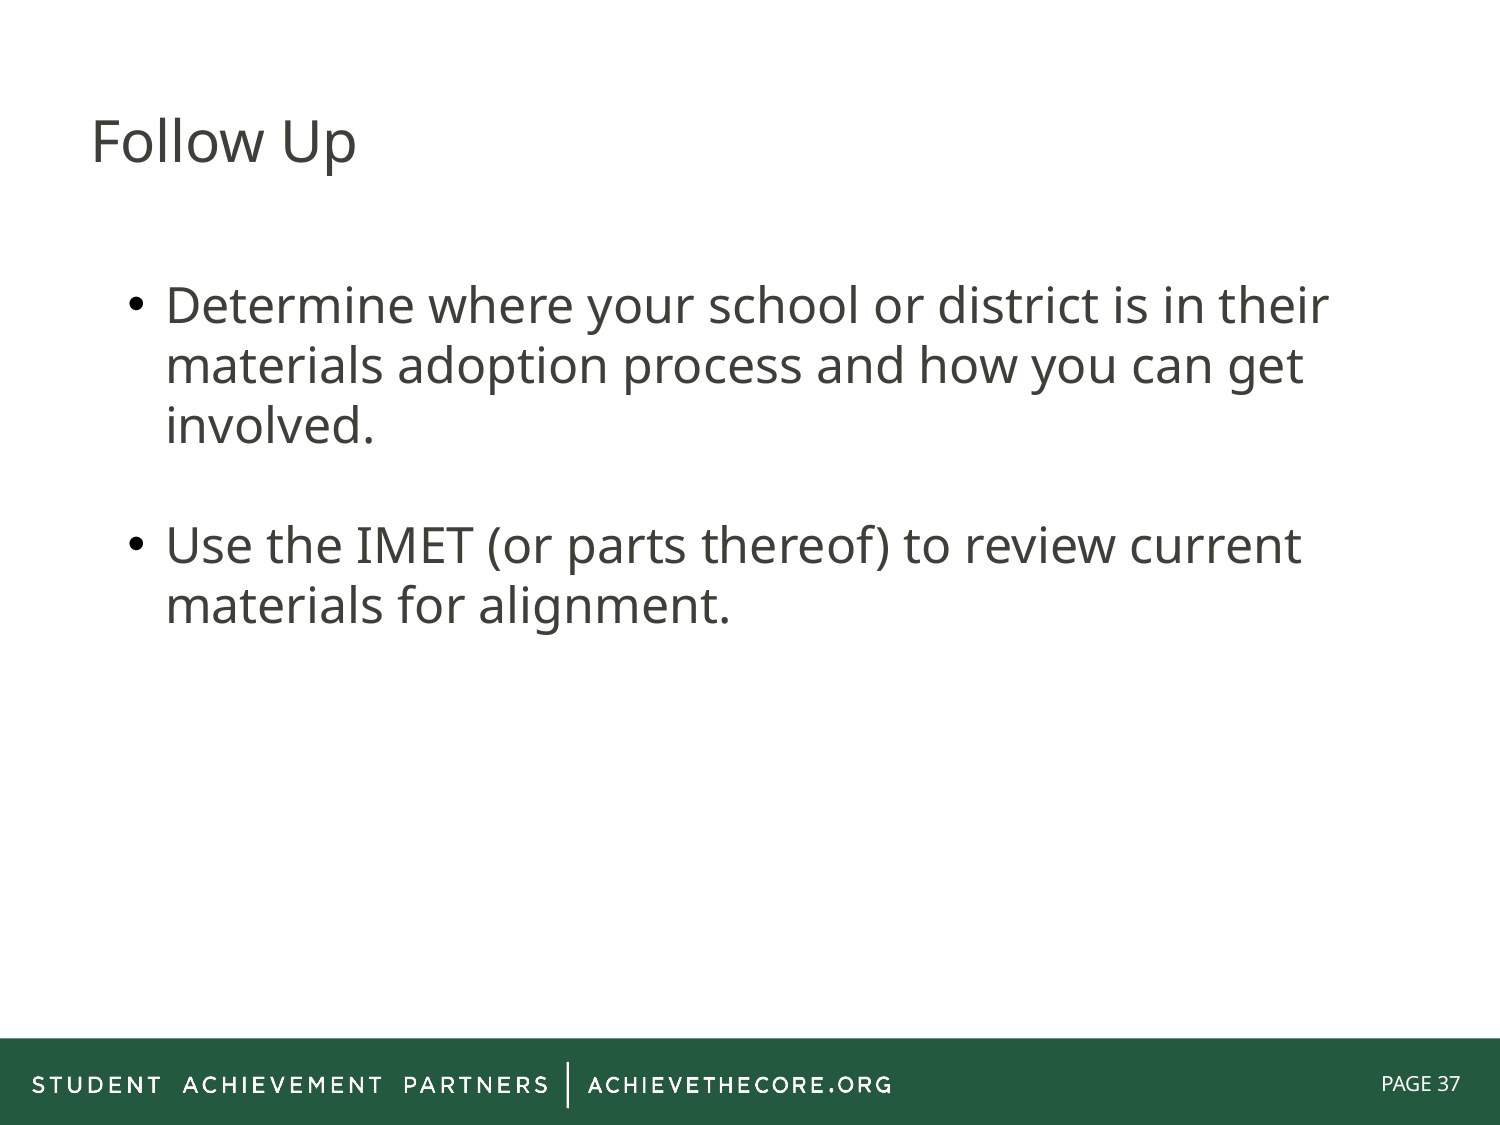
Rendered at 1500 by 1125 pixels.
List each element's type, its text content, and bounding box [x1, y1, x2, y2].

list Determine where your school or district is in their materials adoption process and how you can get involved. Use the IMET (or parts thereof) to review current materials for alignment. [75, 258, 1425, 1002]
title Follow Up [75, 45, 1425, 233]
picture [12, 1055, 911, 1112]
